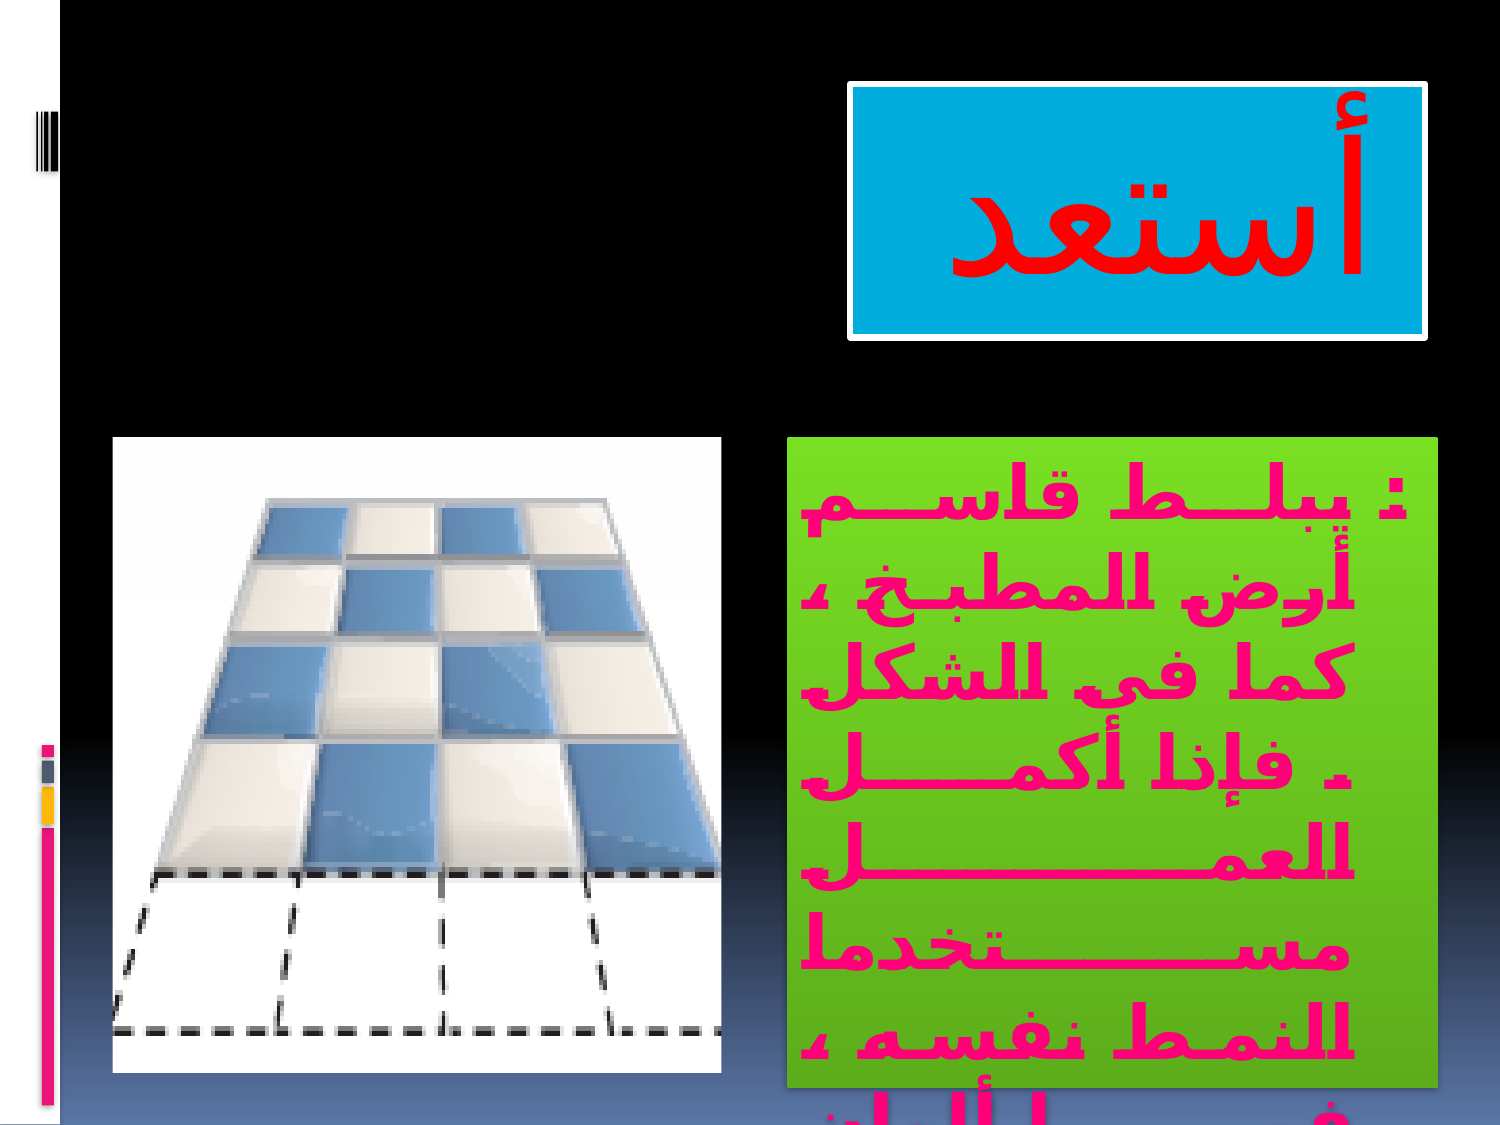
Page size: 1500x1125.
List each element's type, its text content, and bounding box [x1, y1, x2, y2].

picture [112, 437, 722, 1073]
list : يبلط قاسم أرض المطبخ ، كما فى الشكل . فإذا أكمل العمل مستخدما النمط نفسه ، فما ألوان البلاط التى ستكمل الصف التالى ؟ [787, 437, 1438, 1088]
title أستعد [847, 81, 1428, 341]
